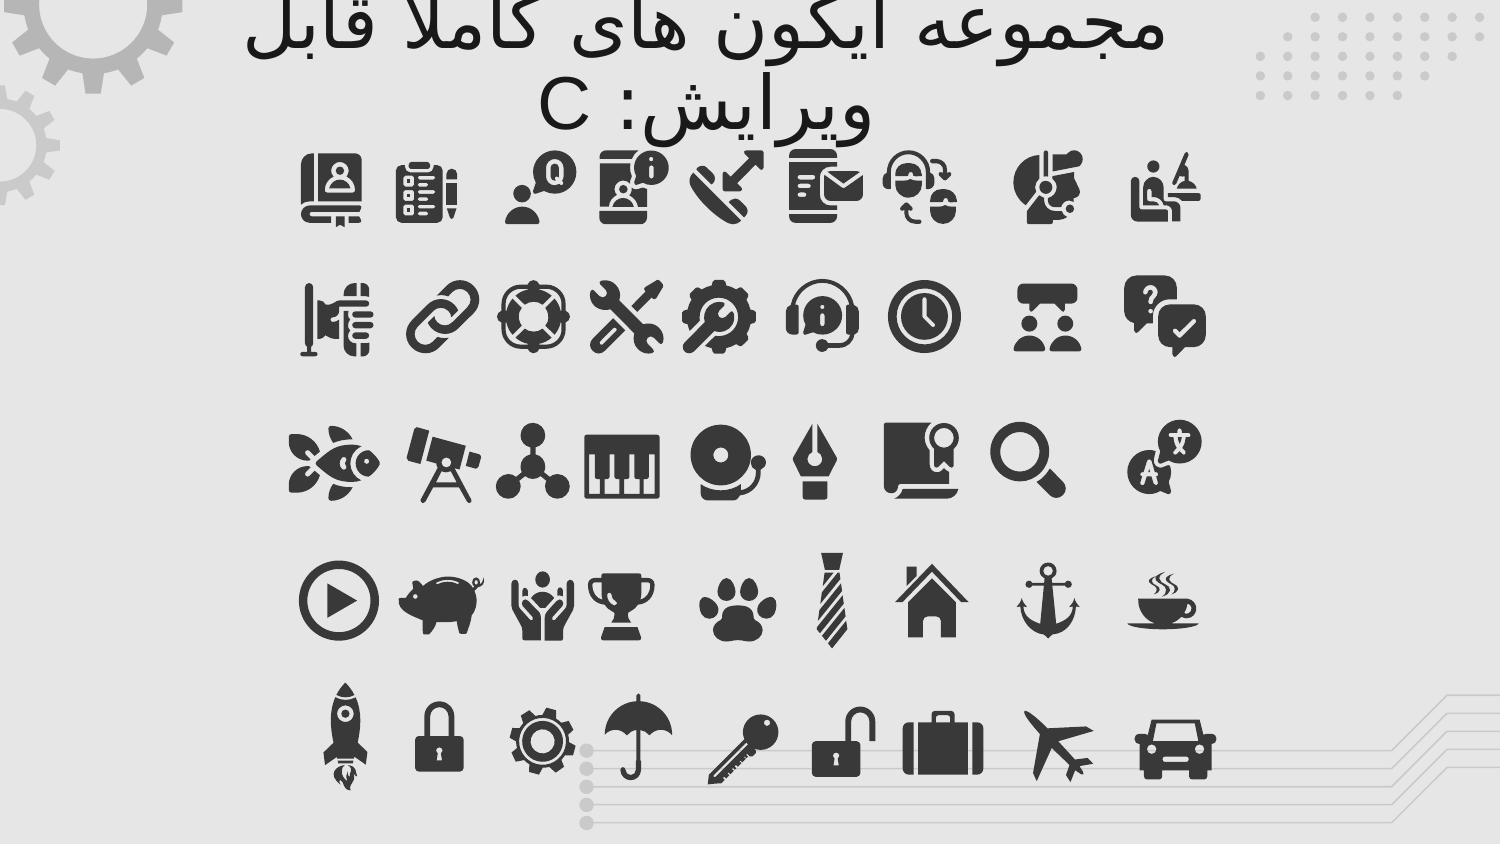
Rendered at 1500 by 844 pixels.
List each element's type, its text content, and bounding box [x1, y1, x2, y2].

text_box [690, 424, 767, 501]
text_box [587, 573, 655, 641]
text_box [504, 150, 577, 225]
text_box [495, 422, 570, 499]
text_box [821, 552, 844, 570]
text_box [299, 282, 374, 357]
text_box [511, 571, 575, 641]
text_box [792, 423, 838, 500]
text_box [821, 607, 846, 641]
text_box [817, 583, 843, 621]
text_box [415, 701, 464, 772]
text_box [1024, 710, 1094, 783]
text_box [298, 560, 380, 641]
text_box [1013, 283, 1082, 352]
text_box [883, 422, 960, 499]
text_box [584, 434, 660, 499]
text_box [1130, 151, 1201, 222]
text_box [1124, 275, 1207, 358]
text_box [972, 722, 984, 775]
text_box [887, 279, 962, 354]
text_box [300, 153, 363, 228]
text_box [681, 279, 757, 354]
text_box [688, 150, 764, 225]
text_box [604, 693, 673, 781]
text_box [1148, 571, 1171, 597]
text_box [403, 279, 482, 354]
text_box [509, 707, 576, 775]
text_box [588, 279, 665, 354]
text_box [788, 148, 864, 224]
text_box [1013, 150, 1084, 225]
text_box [696, 577, 779, 642]
text_box [336, 682, 355, 698]
text_box [323, 697, 368, 766]
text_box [288, 425, 381, 501]
text_box [398, 576, 485, 635]
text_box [395, 161, 458, 224]
text_box [811, 706, 876, 777]
text_box [908, 578, 956, 638]
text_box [785, 278, 860, 353]
text_box مجموعه آیکون های کاملاً قابل ویرایش: C [135, 31, 1278, 99]
text_box [895, 563, 969, 603]
text_box [902, 722, 914, 775]
text_box [1165, 573, 1179, 595]
text_box [918, 710, 968, 775]
text_box [1127, 598, 1199, 630]
text_box [333, 765, 358, 791]
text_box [989, 421, 1067, 499]
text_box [599, 150, 670, 225]
text_box [496, 280, 571, 354]
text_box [881, 149, 958, 225]
text_box [816, 595, 844, 634]
text_box [1016, 562, 1080, 639]
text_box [406, 426, 482, 504]
text_box [827, 620, 848, 649]
text_box [1134, 719, 1217, 780]
text_box [820, 572, 841, 604]
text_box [1127, 419, 1202, 495]
text_box [707, 714, 779, 785]
